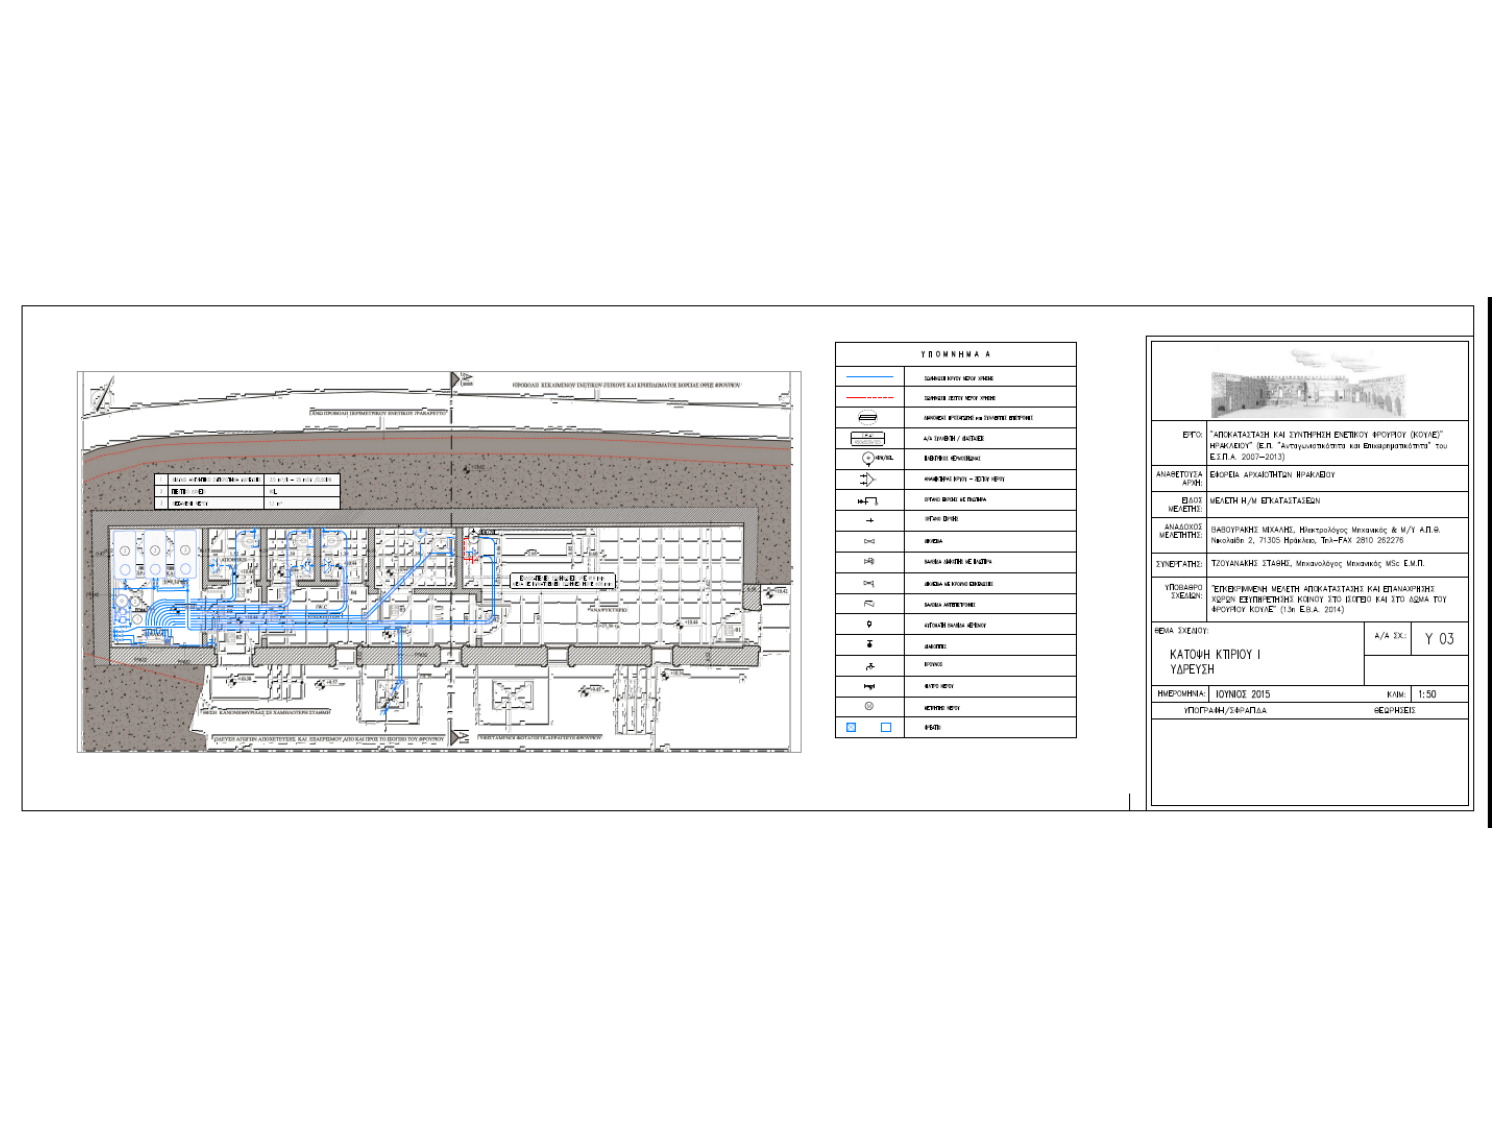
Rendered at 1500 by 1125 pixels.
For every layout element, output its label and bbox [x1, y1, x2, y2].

picture [8, 297, 1492, 828]
